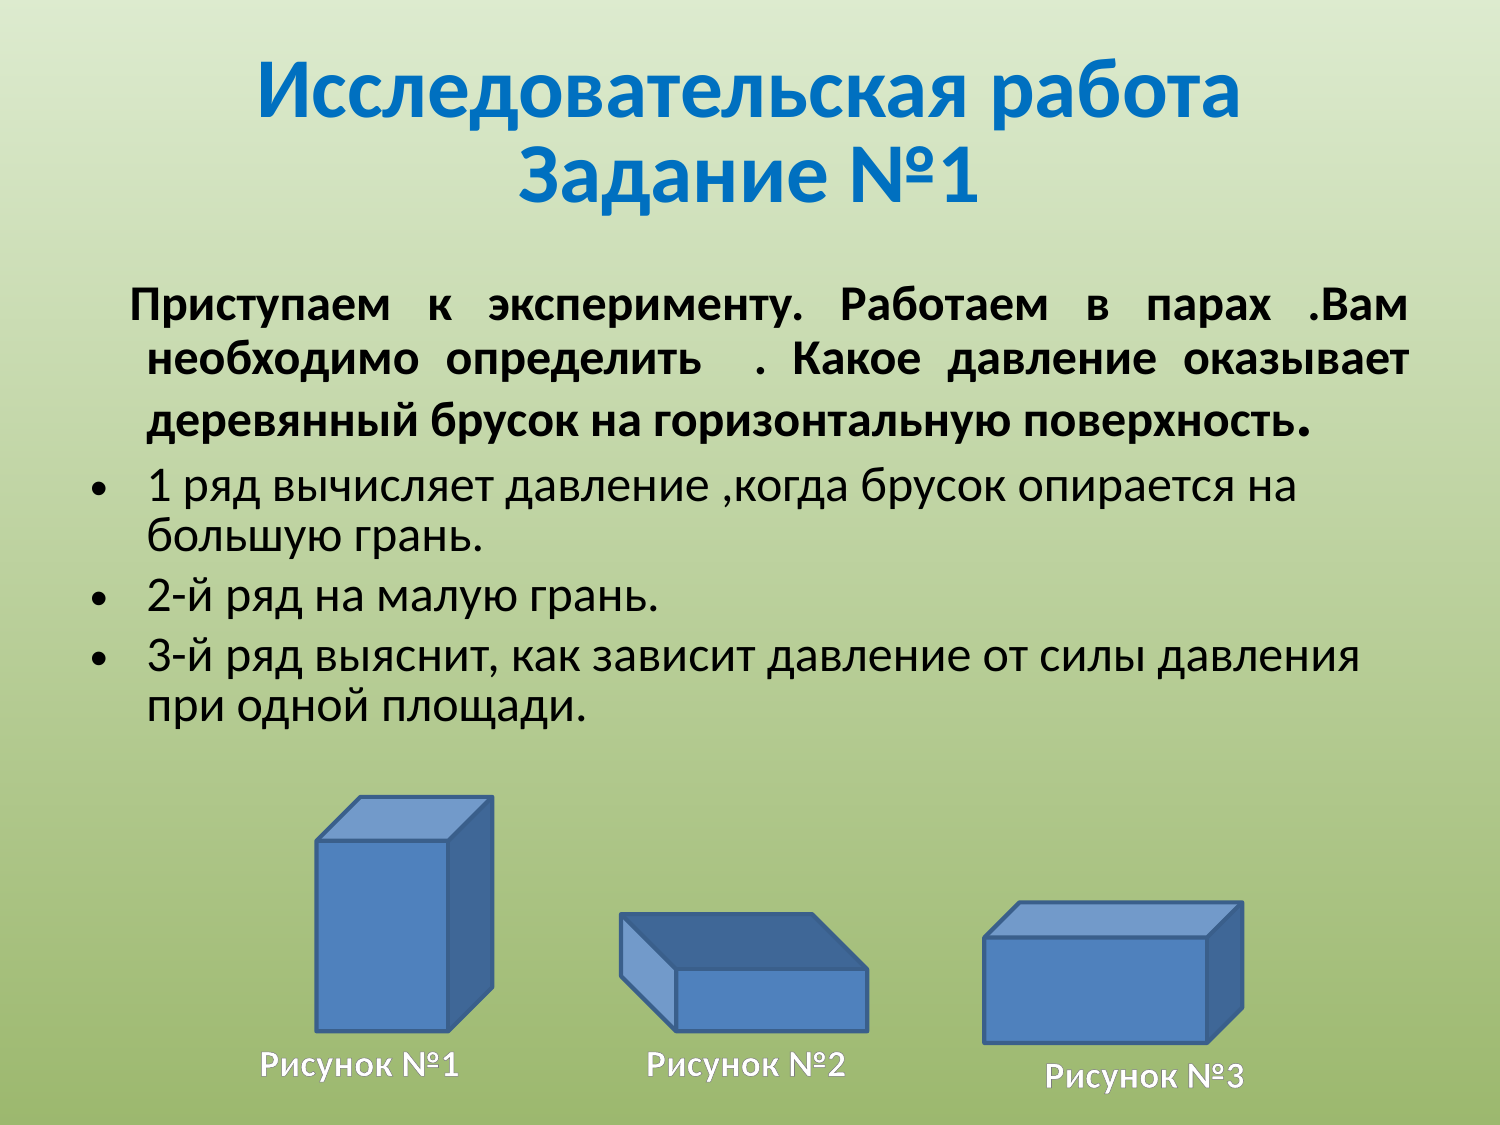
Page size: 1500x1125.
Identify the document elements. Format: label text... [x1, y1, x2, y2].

text_box Рисунок №1 [199, 1031, 520, 1092]
text_box Рисунок №3 [984, 1042, 1305, 1103]
text_box [314, 794, 495, 1031]
text_box [982, 900, 1245, 1045]
list Приступаем к эксперименту. Работаем в парах .Вам необходимо определить . Какое давление оказывает деревянный брусок на горизонтальную поверхность. 1 ряд вычисляет давление ,когда брусок опирается на большую грань. 2-й ряд на малую грань. 3-й ряд выяснит, как зависит давление от силы давления при одной площади. [75, 262, 1425, 786]
text_box Рисунок №2 [585, 1031, 907, 1092]
text_box [618, 912, 870, 1031]
title Исследовательская работа Задание №1 [75, 45, 1425, 233]
